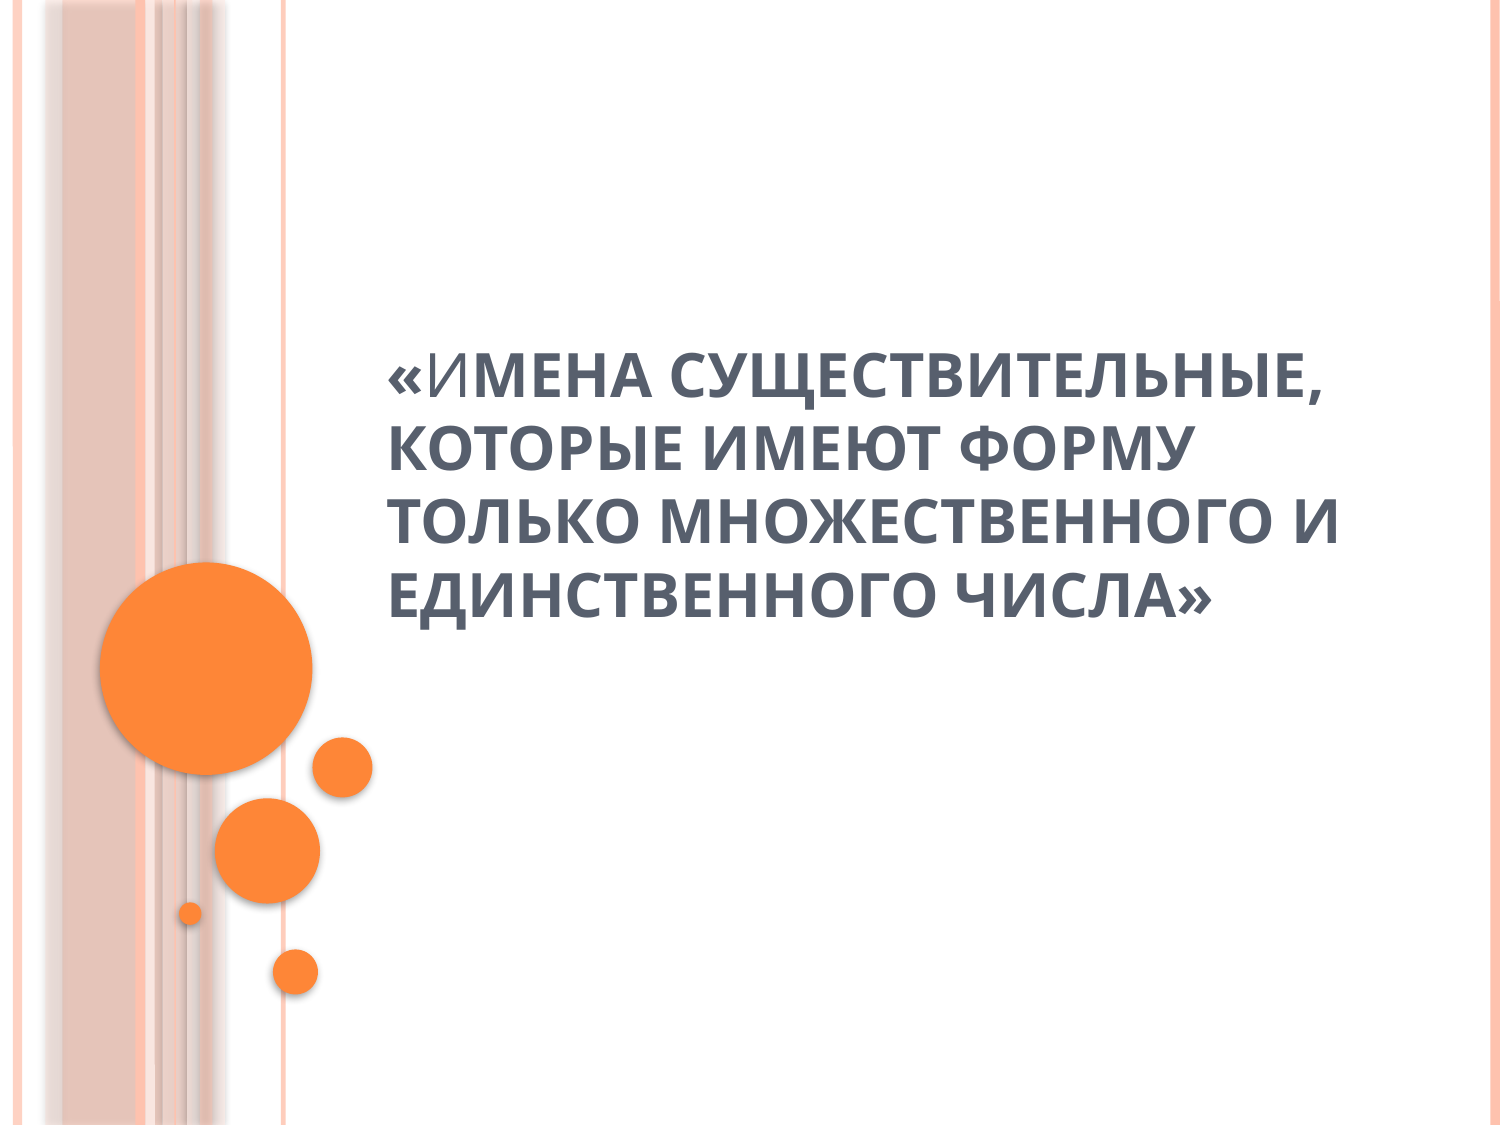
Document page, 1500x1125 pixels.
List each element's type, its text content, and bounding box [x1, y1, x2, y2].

title «Имена существительные, которые имеют форму только множественного и единственного числа» [371, 326, 1385, 637]
